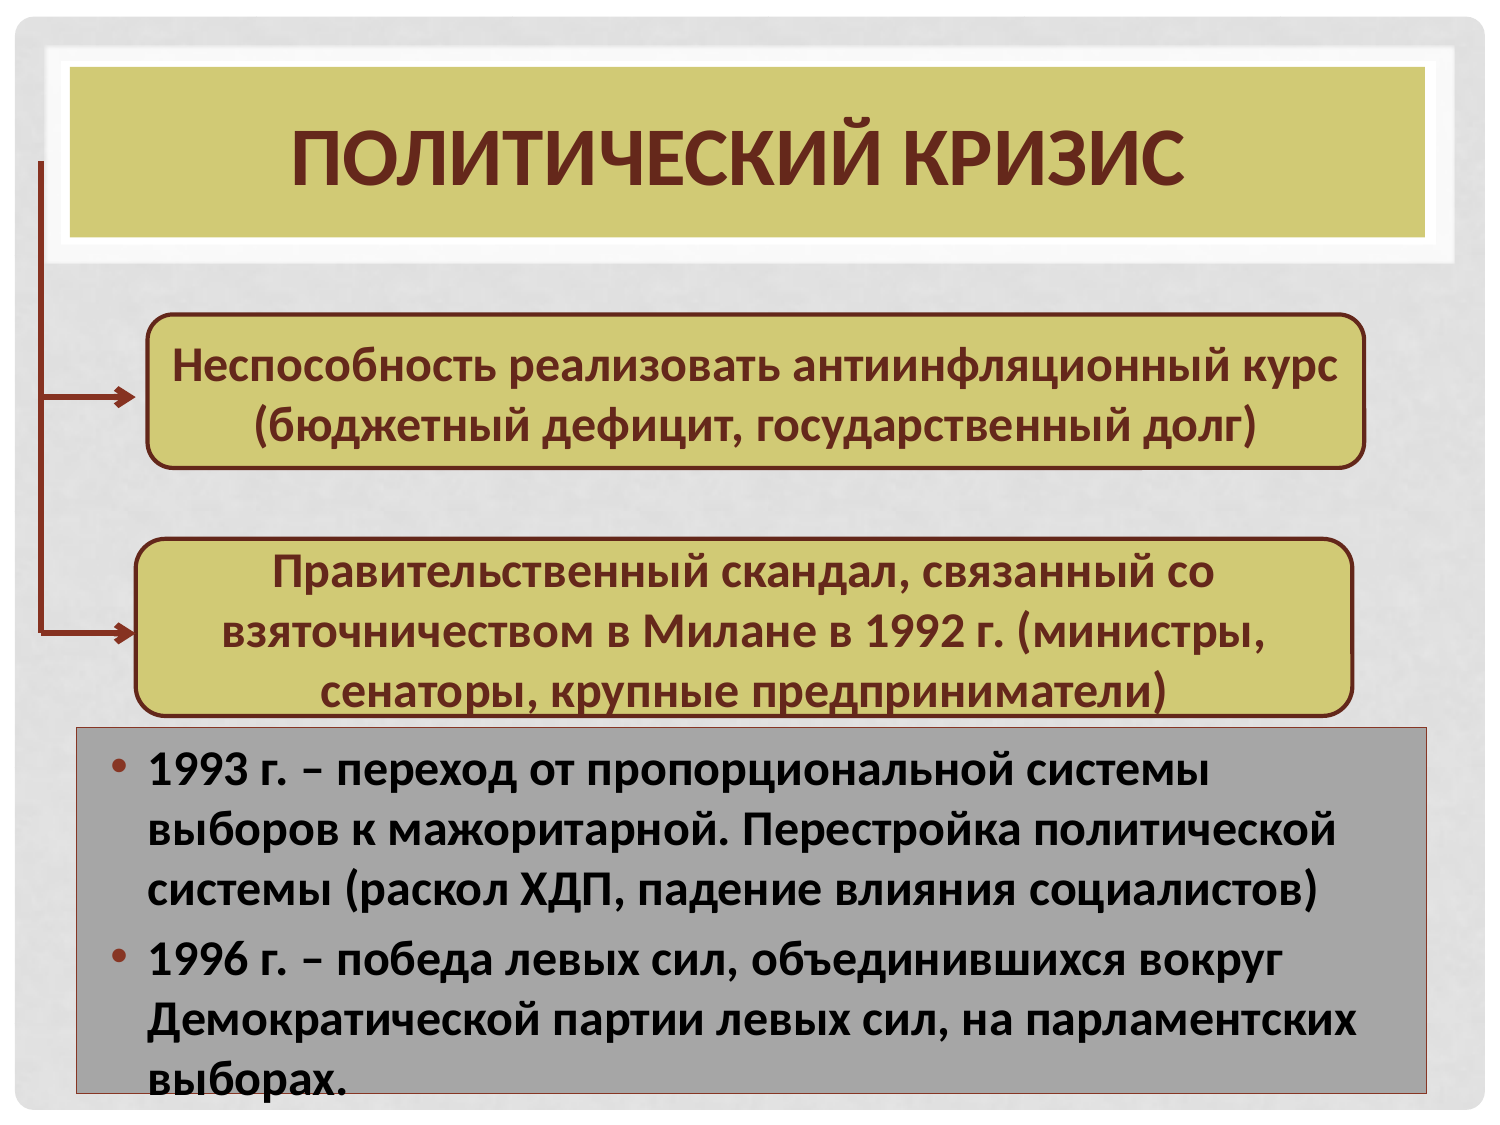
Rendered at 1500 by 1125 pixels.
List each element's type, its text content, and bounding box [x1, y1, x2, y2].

text_box Правительственный скандал, связанный со взяточничеством в Милане в 1992 г. (министры, сенаторы, крупные предприниматели) [133, 536, 1355, 719]
title Политический кризис [69, 66, 1425, 238]
list 1993 г. – переход от пропорциональной системы выборов к мажоритарной. Перестройка политической системы (раскол ХДП, падение влияния социалистов) 1996 г. – победа левых сил, объединившихся вокруг Демократической партии левых сил, на парламентских выборах. [76, 727, 1427, 1094]
text_box Неспособность реализовать антиинфляционный курс (бюджетный дефицит, государственный долг) [145, 312, 1367, 471]
